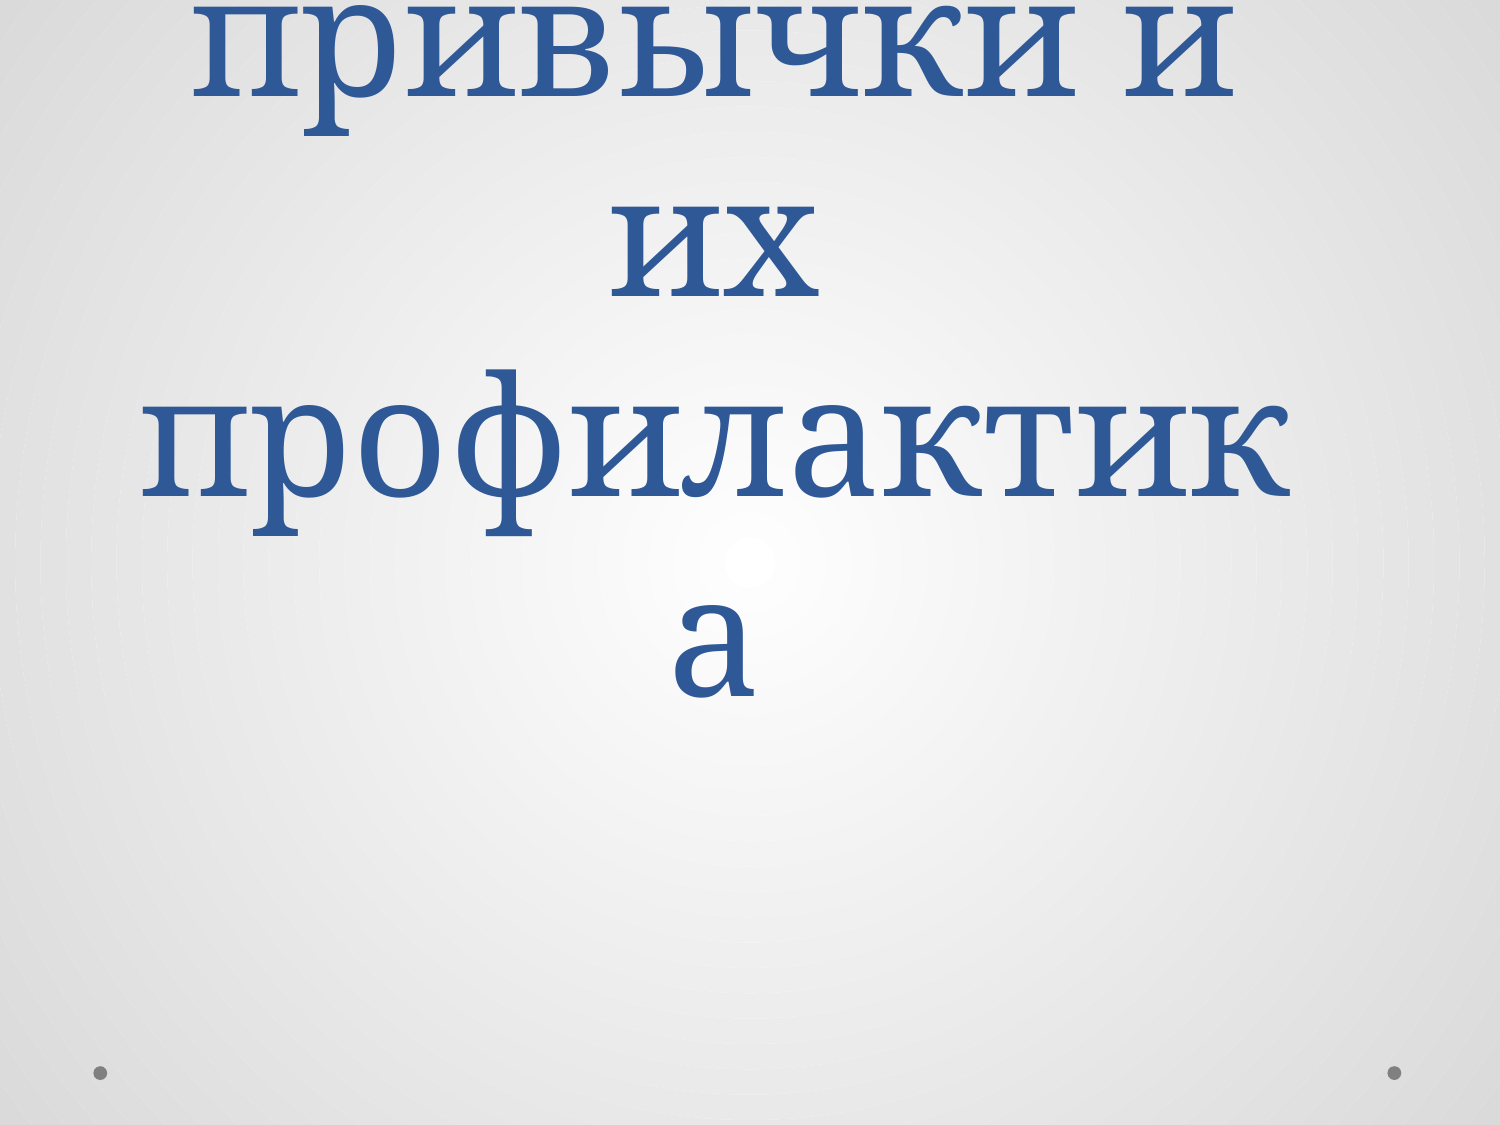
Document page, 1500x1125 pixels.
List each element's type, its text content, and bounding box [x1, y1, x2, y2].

title Вредные привычки и их профилактика [88, 101, 1341, 738]
